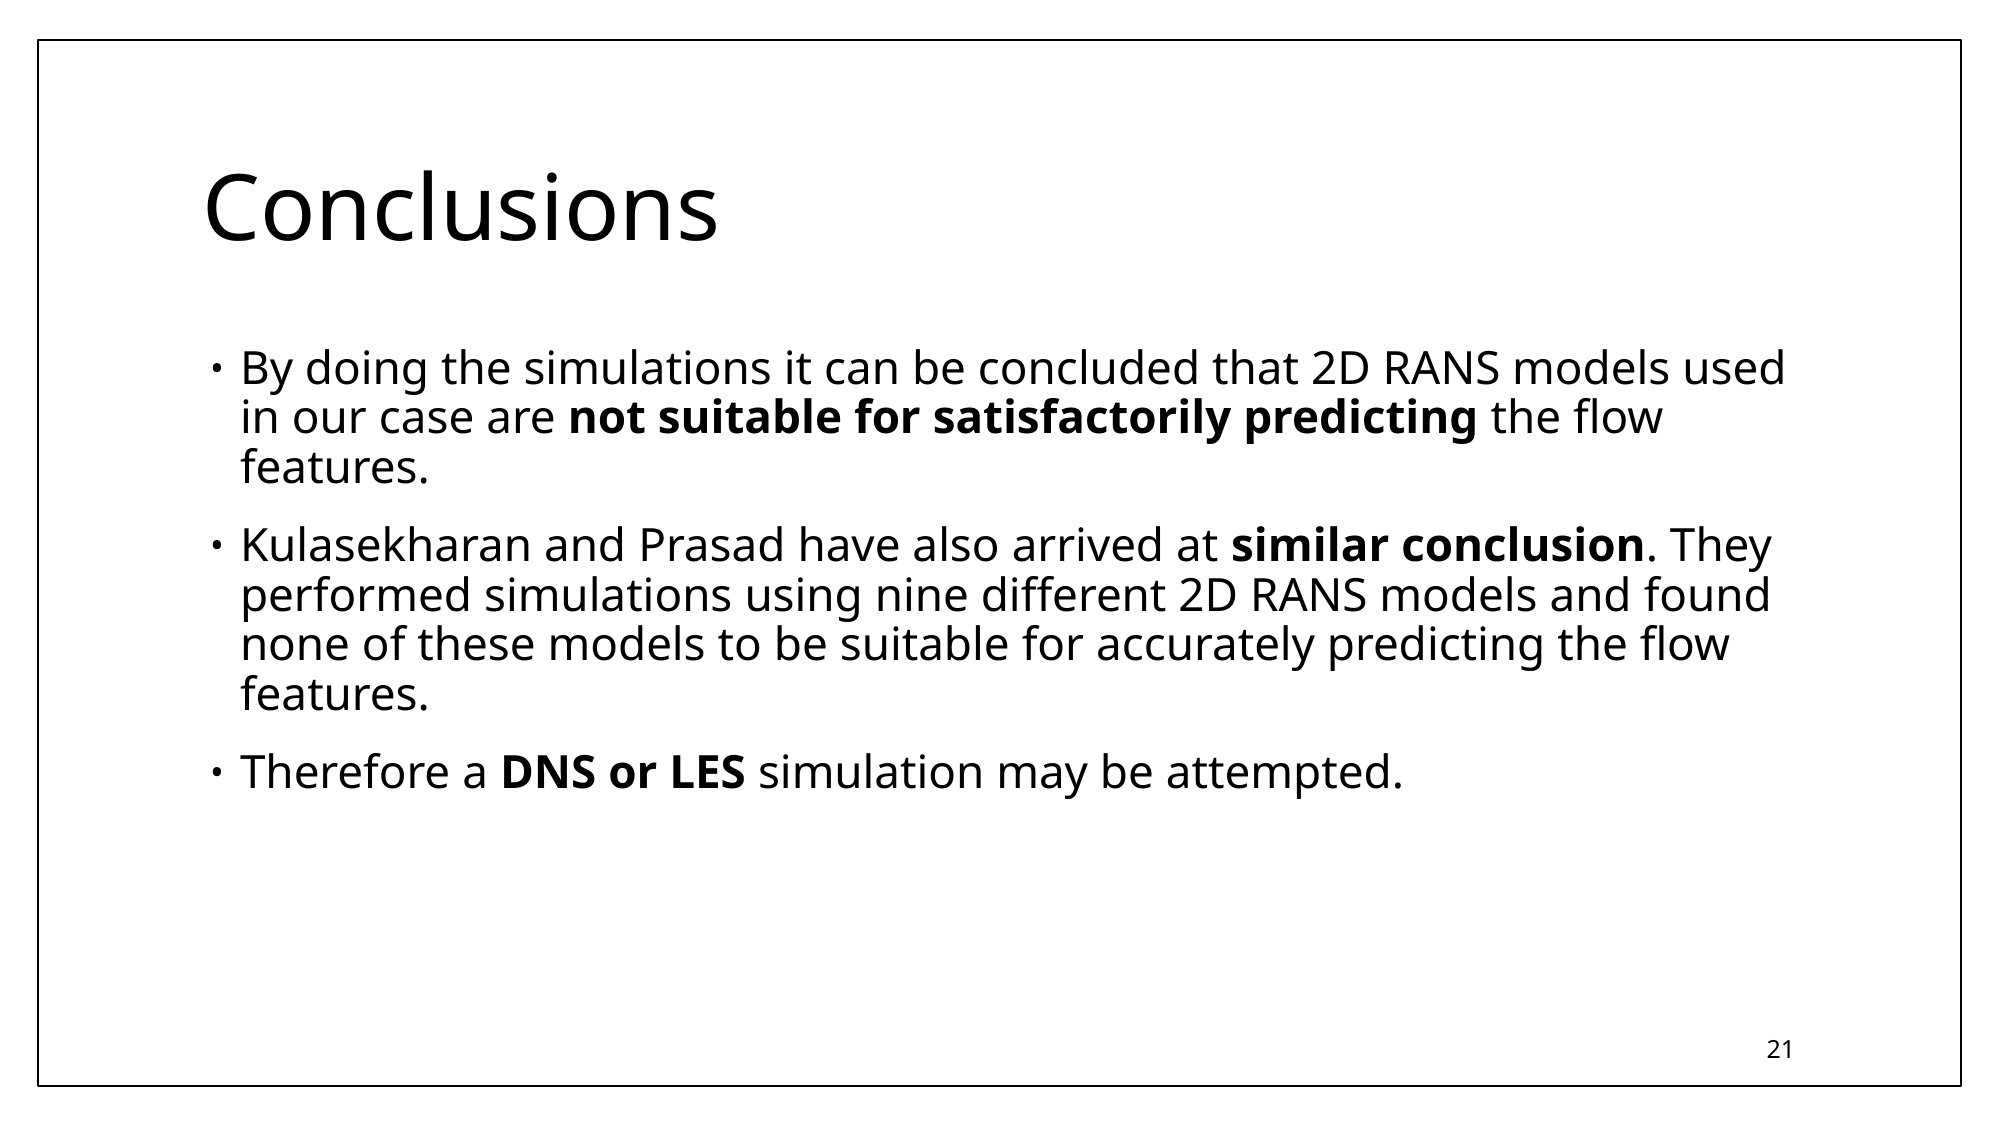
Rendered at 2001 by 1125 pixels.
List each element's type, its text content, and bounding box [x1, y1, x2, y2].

title Conclusions [187, 99, 1808, 323]
slide_number 21 [1530, 1020, 1811, 1081]
list By doing the simulations it can be concluded that 2D RANS models used in our case are not suitable for satisfactorily predicting the flow features. Kulasekharan and Prasad have also arrived at similar conclusion. They performed simulations using nine different 2D RANS models and found none of these models to be suitable for accurately predicting the flow features. Therefore a DNS or LES simulation may be attempted. [187, 337, 1808, 1000]
